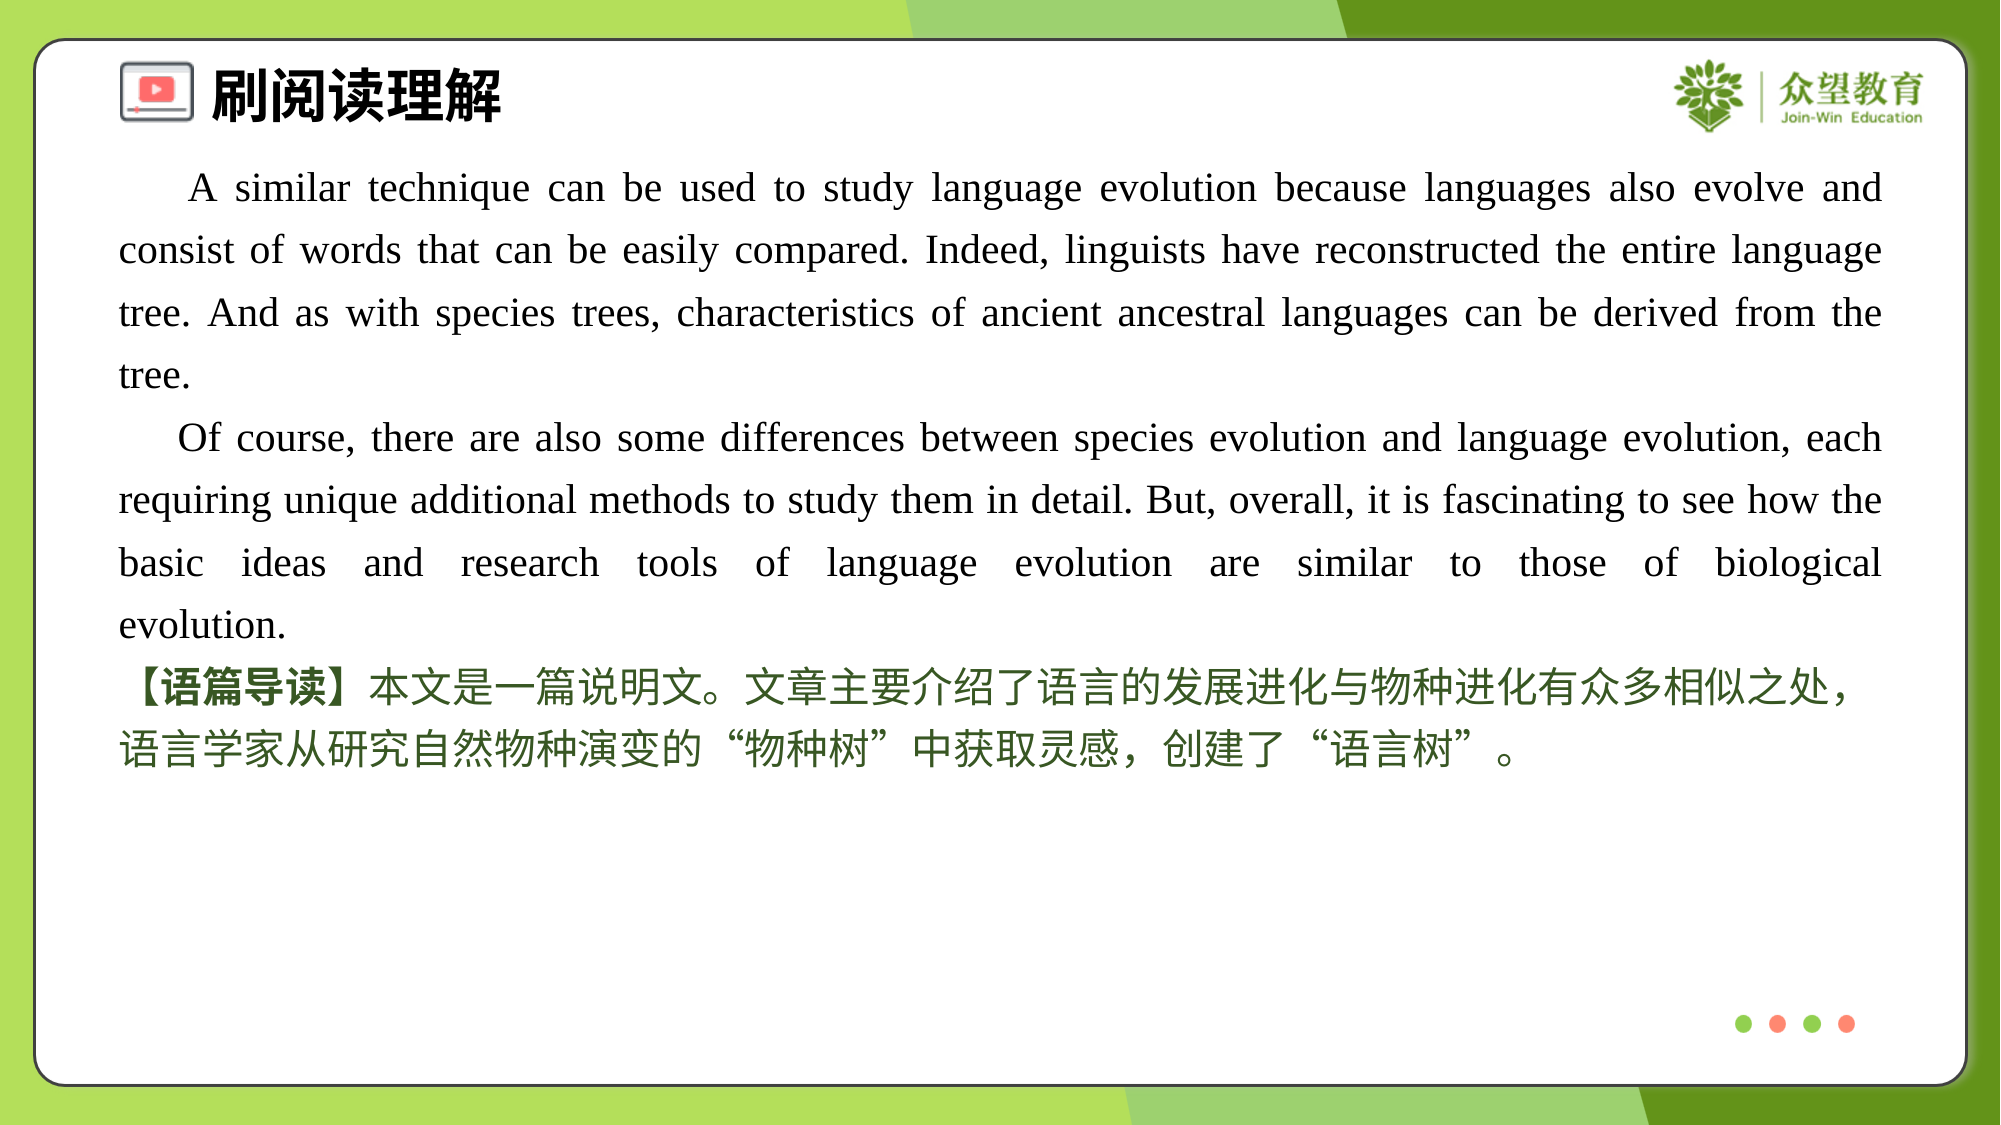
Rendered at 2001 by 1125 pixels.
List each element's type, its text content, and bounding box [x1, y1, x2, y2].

text_box A similar technique can be used to study language evolution because languages also evolve and consist of words that can be easily compared. Indeed, linguists have reconstructed the entire language tree. And as with species trees, characteristics of ancient ancestral languages can be derived from the tree. Of course, there are also some differences between species evolution and language evolution, each requiring unique additional methods to study them in detail. But, overall, it is fascinating to see how the basic ideas and research tools of language evolution are similar to those of biological evolution.#1.6 [118, 146, 1883, 641]
picture [0, 0, 2000, 1125]
text_box 【语篇导读】本文是一篇说明文。文章主要介绍了语言的发展进化与物种进化有众多相似之处，语言学家从研究自然物种演变的“物种树”中获取灵感，创建了“语言树”。 [118, 647, 1883, 769]
